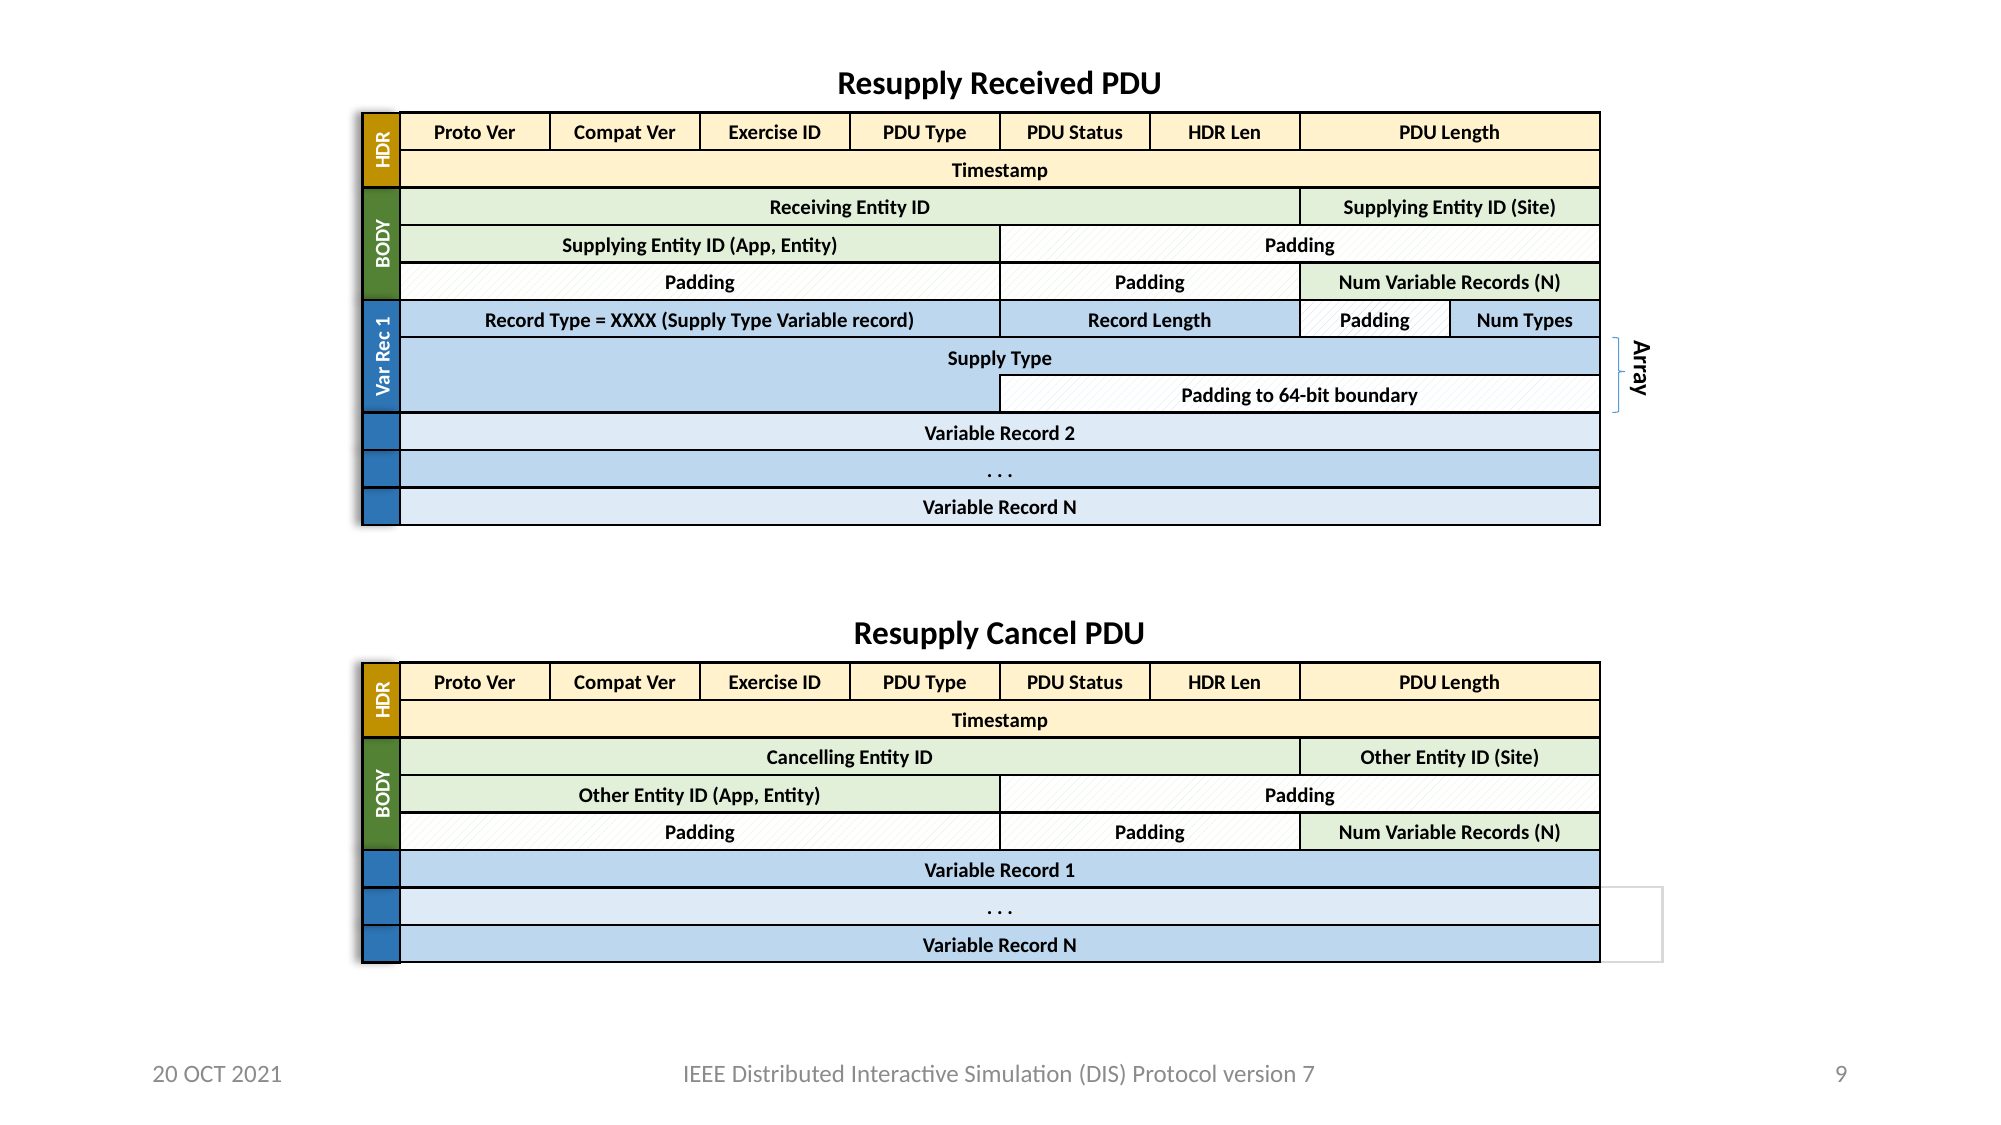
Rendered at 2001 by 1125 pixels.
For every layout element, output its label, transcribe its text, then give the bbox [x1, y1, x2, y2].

slide_number 9 [1412, 1042, 1863, 1103]
text_box [361, 489, 401, 526]
text_box BODY [361, 189, 401, 299]
text_box Variable Record N [401, 926, 1601, 963]
text_box HDR [361, 112, 401, 189]
text_box Padding [999, 261, 1301, 301]
text_box Padding [401, 261, 999, 299]
text_box Proto Ver [399, 661, 549, 699]
text_box Num Variable Records (N) [1301, 263, 1601, 299]
text_box Supply Type [401, 338, 1601, 411]
text_box PDU Status [999, 111, 1149, 149]
text_box Variable Record 2 [399, 411, 1601, 449]
text_box HDR [361, 662, 401, 739]
text_box [361, 849, 401, 889]
text_box Compat Ver [549, 661, 699, 699]
text_box PDU Length [1299, 111, 1601, 149]
text_box Variable Record N [401, 488, 1601, 526]
footer IEEE Distributed Interactive Simulation (DIS) Protocol version 7 [662, 1042, 1338, 1103]
text_box Proto Ver [399, 111, 549, 149]
text_box Exercise ID [699, 111, 849, 149]
text_box Padding [999, 811, 1301, 851]
text_box Timestamp [401, 149, 1601, 186]
text_box . . . [401, 886, 1601, 926]
text_box Timestamp [401, 699, 1601, 736]
text_box Exercise ID [699, 661, 849, 699]
text_box PDU Type [849, 111, 999, 149]
text_box [361, 412, 401, 451]
text_box Other Entity ID (App, Entity) [401, 776, 999, 811]
text_box Other Entity ID (Site) [1299, 736, 1601, 774]
text_box Padding to 64-bit boundary [999, 374, 1601, 411]
text_box Resupply Received PDU [699, 61, 1301, 101]
text_box PDU Status [999, 661, 1149, 699]
text_box HDR Len [1149, 661, 1299, 699]
text_box Receiving Entity ID [401, 186, 1299, 226]
text_box [1612, 336, 1625, 413]
text_box Num Variable Records (N) [1301, 813, 1601, 849]
text_box Padding [1299, 299, 1451, 338]
text_box Cancelling Entity ID [401, 736, 1299, 776]
text_box Padding [999, 224, 1601, 263]
text_box Record Type = XXXX (Supply Type Variable record) [401, 299, 999, 338]
text_box Record Length [999, 301, 1299, 338]
text_box [361, 889, 401, 926]
text_box BODY [361, 739, 401, 849]
text_box Array [1624, 324, 1664, 413]
text_box Variable Record 1 [401, 849, 1601, 886]
text_box . . . [401, 449, 1601, 488]
text_box PDU Length [1299, 661, 1601, 699]
text_box Supplying Entity ID (Site) [1299, 186, 1601, 224]
text_box Compat Ver [549, 111, 699, 149]
text_box Padding [999, 774, 1601, 813]
text_box Var Rec 1 [361, 299, 401, 411]
text_box PDU Type [849, 661, 999, 699]
text_box Supplying Entity ID (App, Entity) [401, 226, 999, 261]
text_box Padding [401, 811, 999, 851]
text_box [361, 451, 401, 489]
text_box Resupply Cancel PDU [699, 611, 1301, 651]
text_box HDR Len [1149, 111, 1299, 149]
text_box [1601, 886, 1664, 963]
text_box [361, 926, 401, 964]
text_box Num Types [1451, 299, 1601, 338]
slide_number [137, 1042, 588, 1103]
